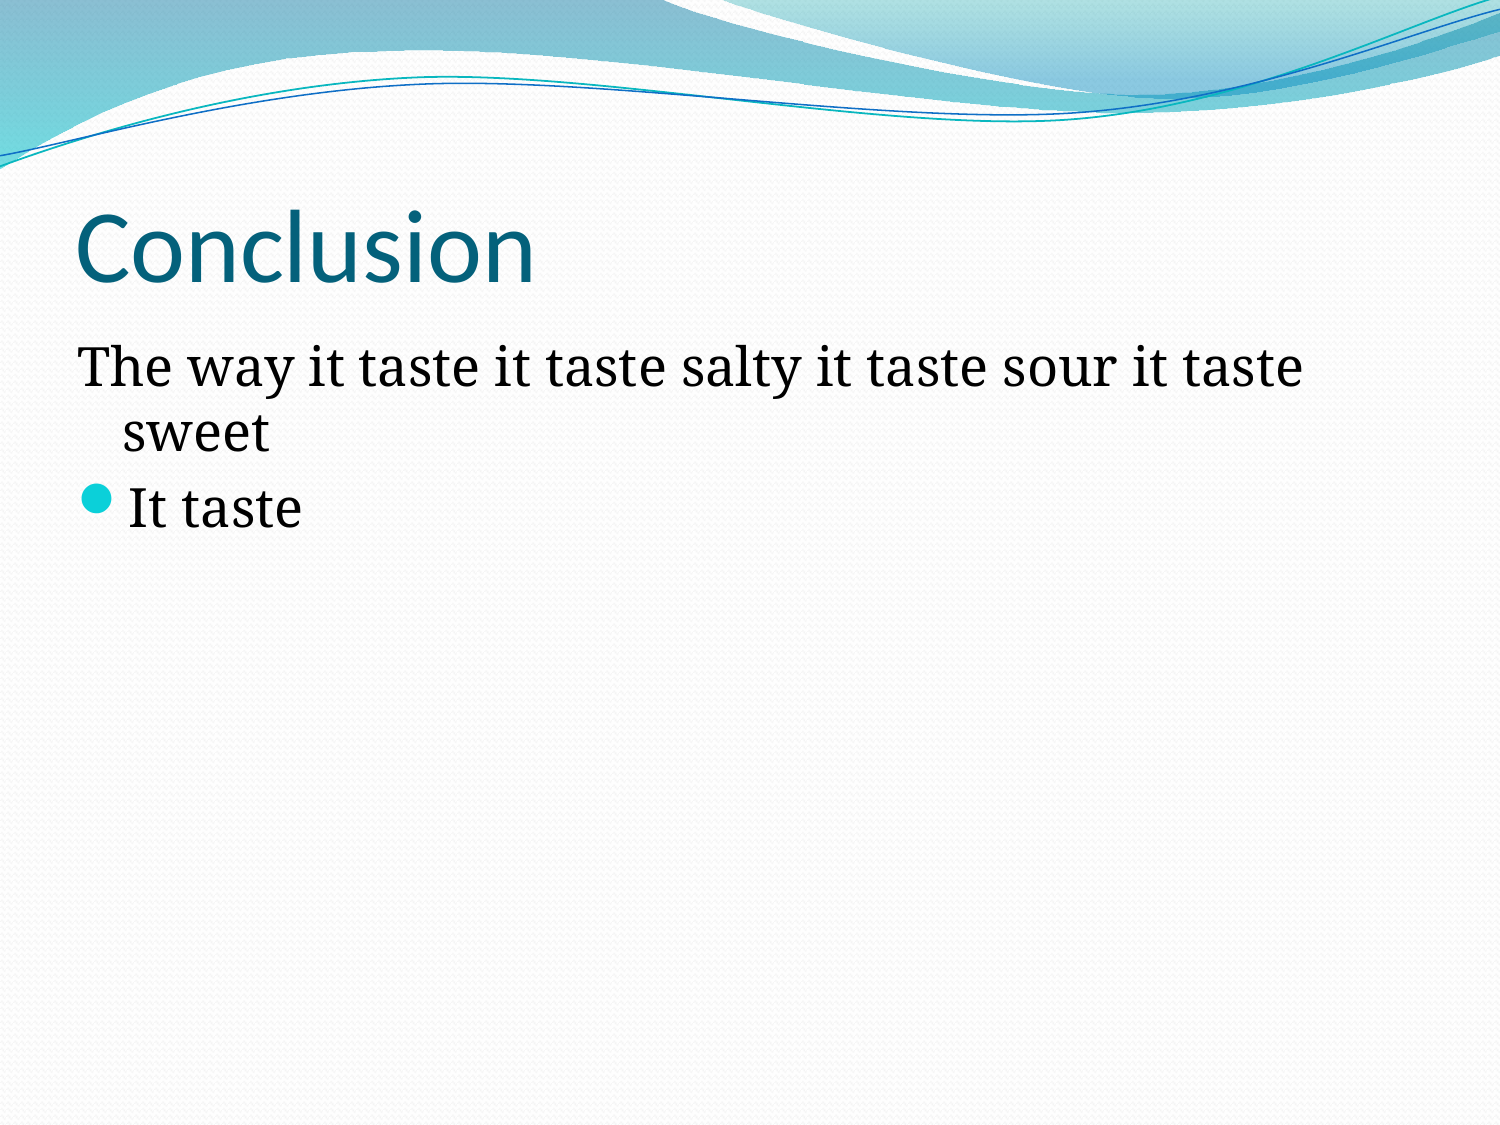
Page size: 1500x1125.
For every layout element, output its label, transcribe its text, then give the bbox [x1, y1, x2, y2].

title Conclusion [75, 115, 1425, 303]
list The way it taste it taste salty it taste sour it taste sweet It taste [62, 324, 1413, 1045]
